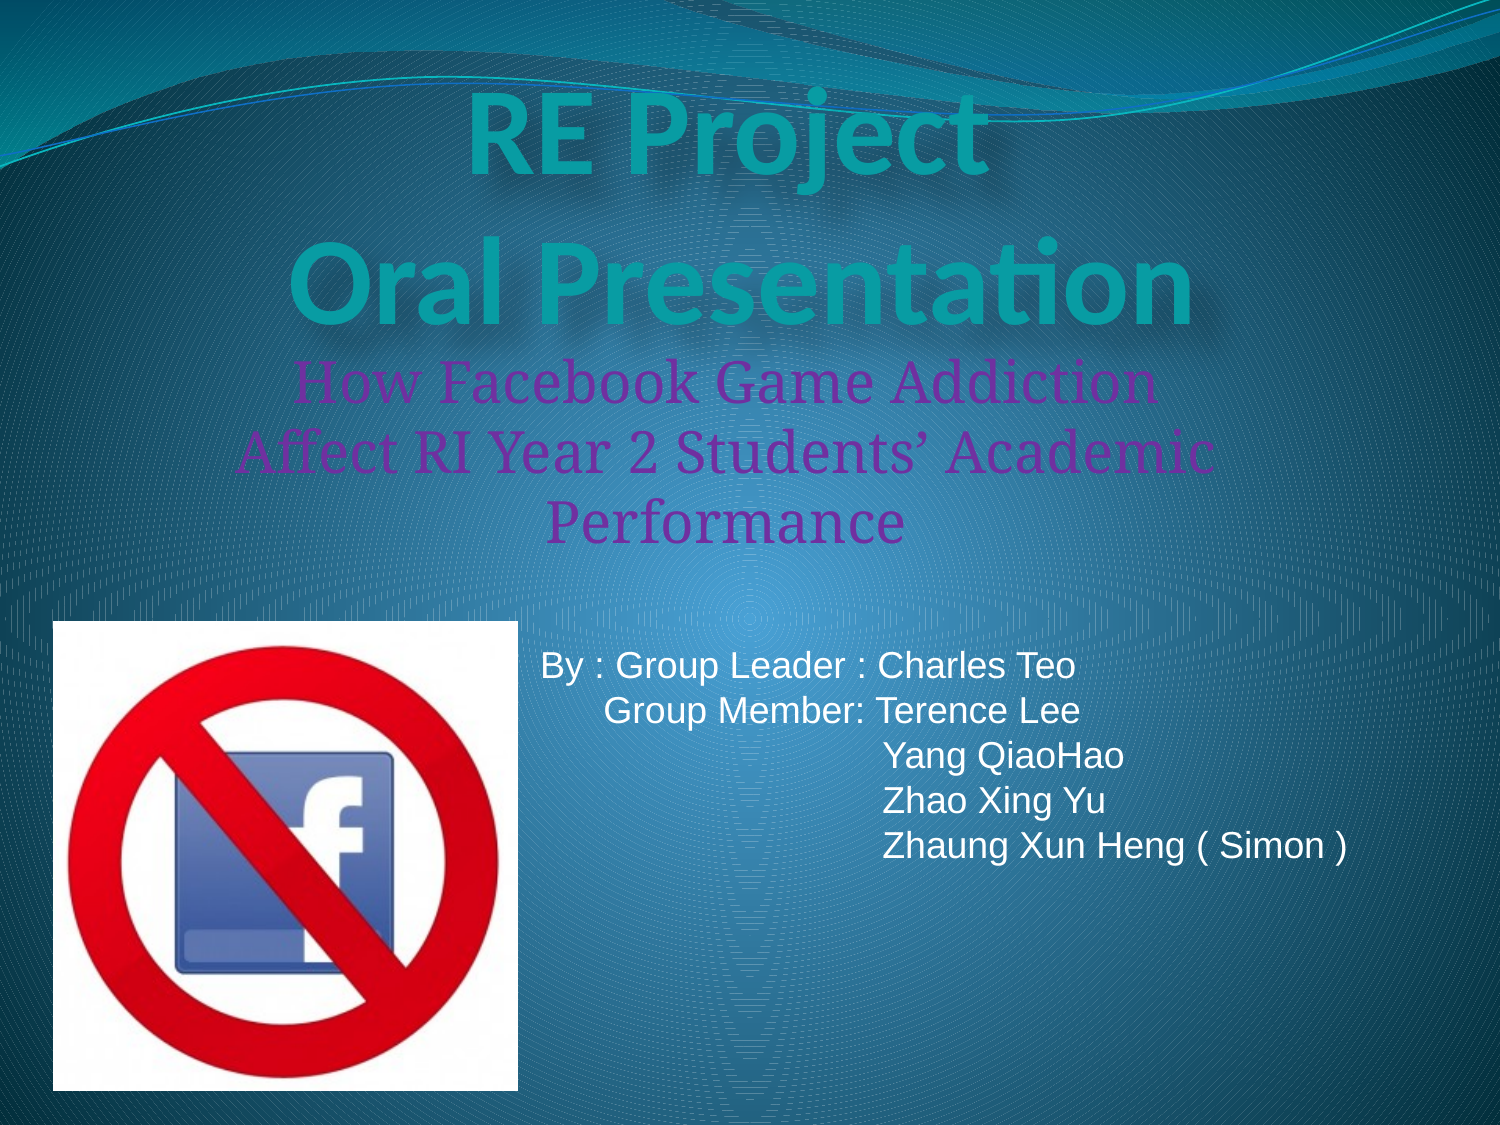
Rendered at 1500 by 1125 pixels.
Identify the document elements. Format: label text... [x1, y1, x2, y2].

subtitle How Facebook Game Addiction Affect RI Year 2 Students’ Academic Performance [206, 338, 1257, 480]
title RE Project Oral Presentation [41, 208, 1447, 350]
picture [52, 621, 518, 1091]
text_box By : Group Leader : Charles Teo Group Member: Terence Lee Yang QiaoHao Zhao Xing Yu Zhaung Xun Heng ( Simon ) [525, 633, 1459, 874]
